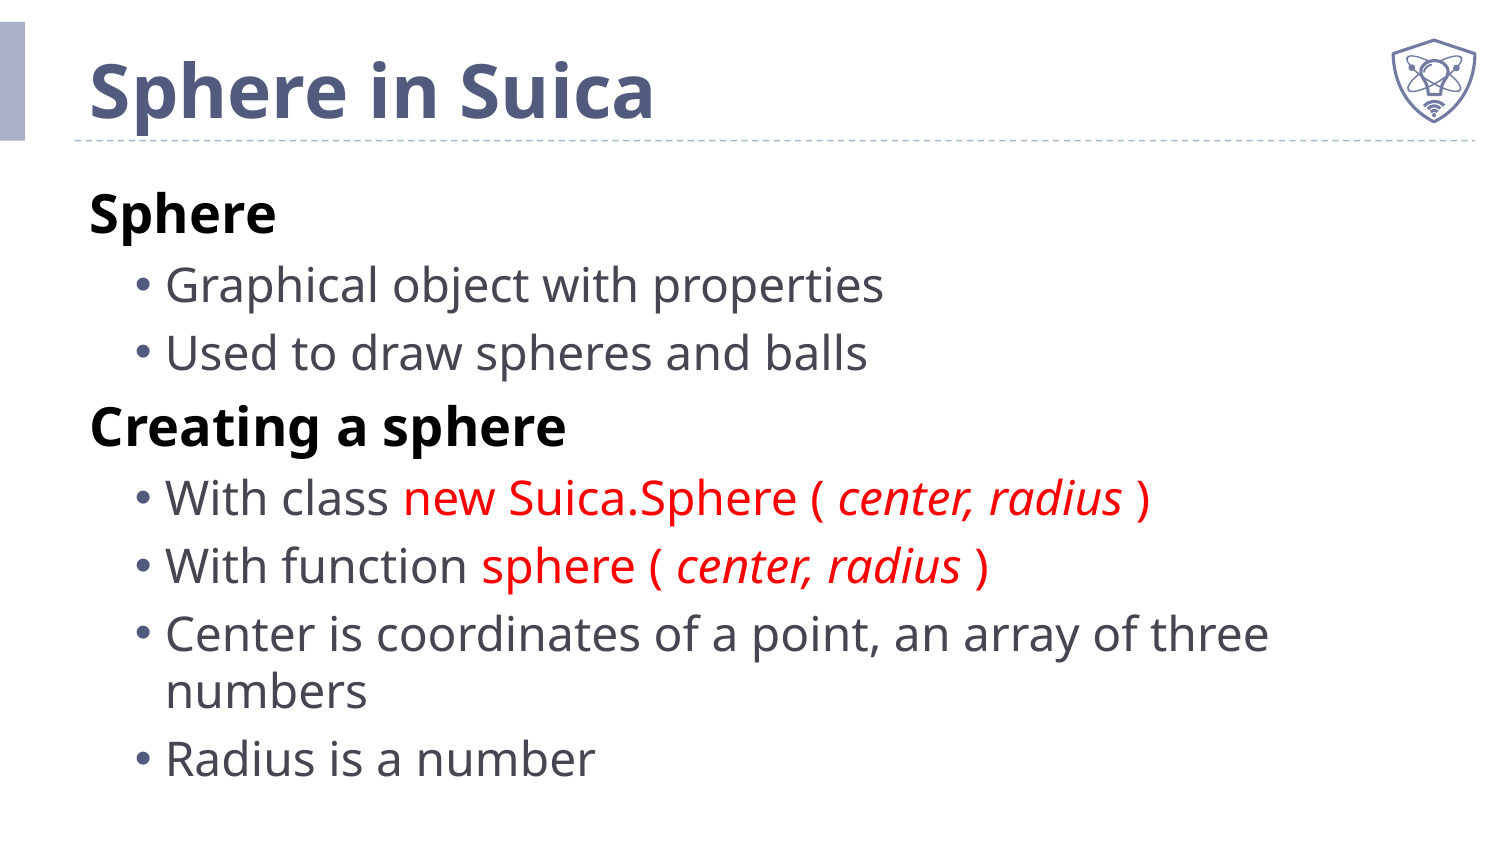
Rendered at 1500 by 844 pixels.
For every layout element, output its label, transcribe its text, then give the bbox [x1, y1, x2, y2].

list Sphere Graphical object with properties Used to draw spheres and balls Creating a sphere With class new Suica.Sphere ( center, radius ) With function sphere ( center, radius ) Center is coordinates of a point, an array of three numbers Radius is a number [75, 171, 1475, 835]
title Sphere in Suica [75, 18, 1475, 141]
